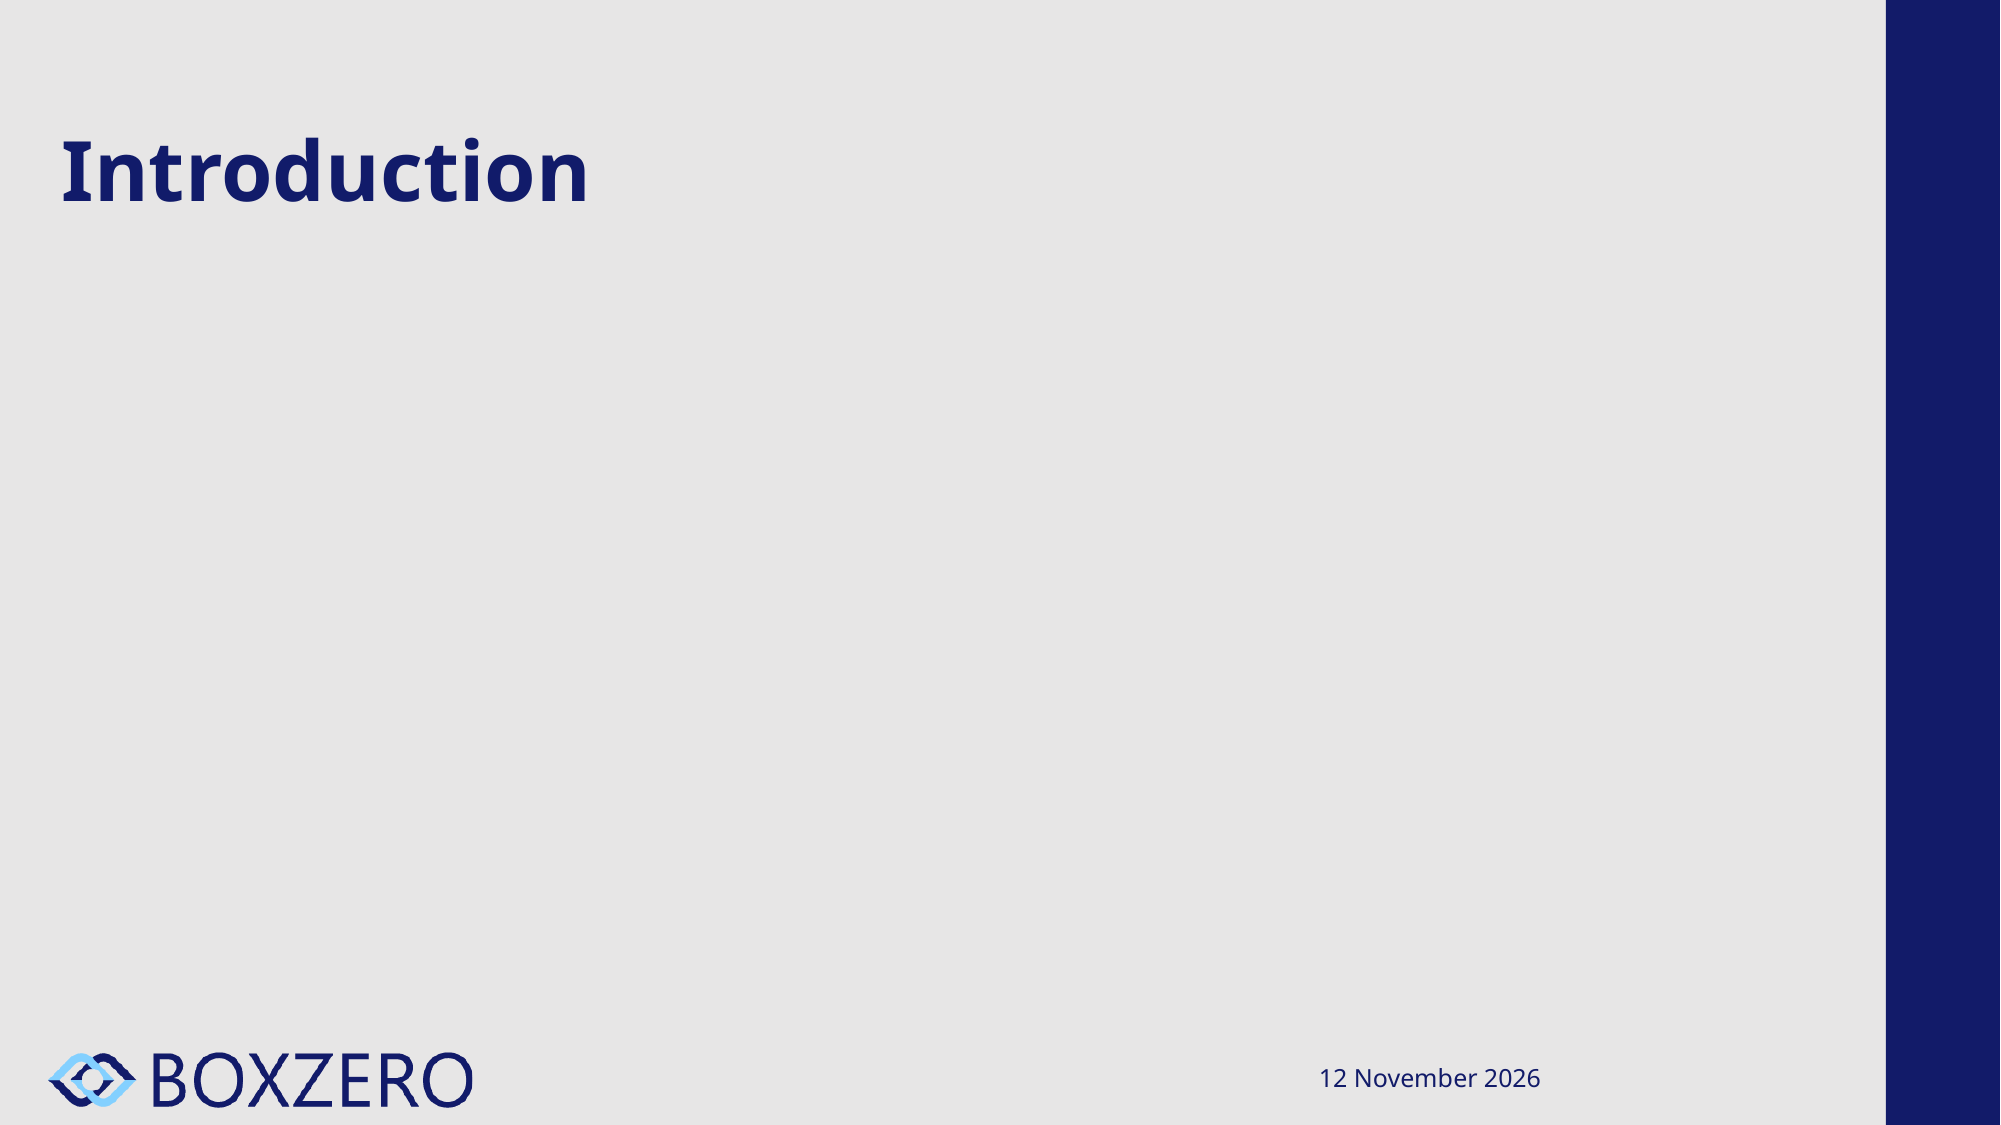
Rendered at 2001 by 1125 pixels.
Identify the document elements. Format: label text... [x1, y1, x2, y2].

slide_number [1281, 1052, 1557, 1106]
title Introduction [46, 50, 1772, 227]
picture [42, 1044, 478, 1115]
